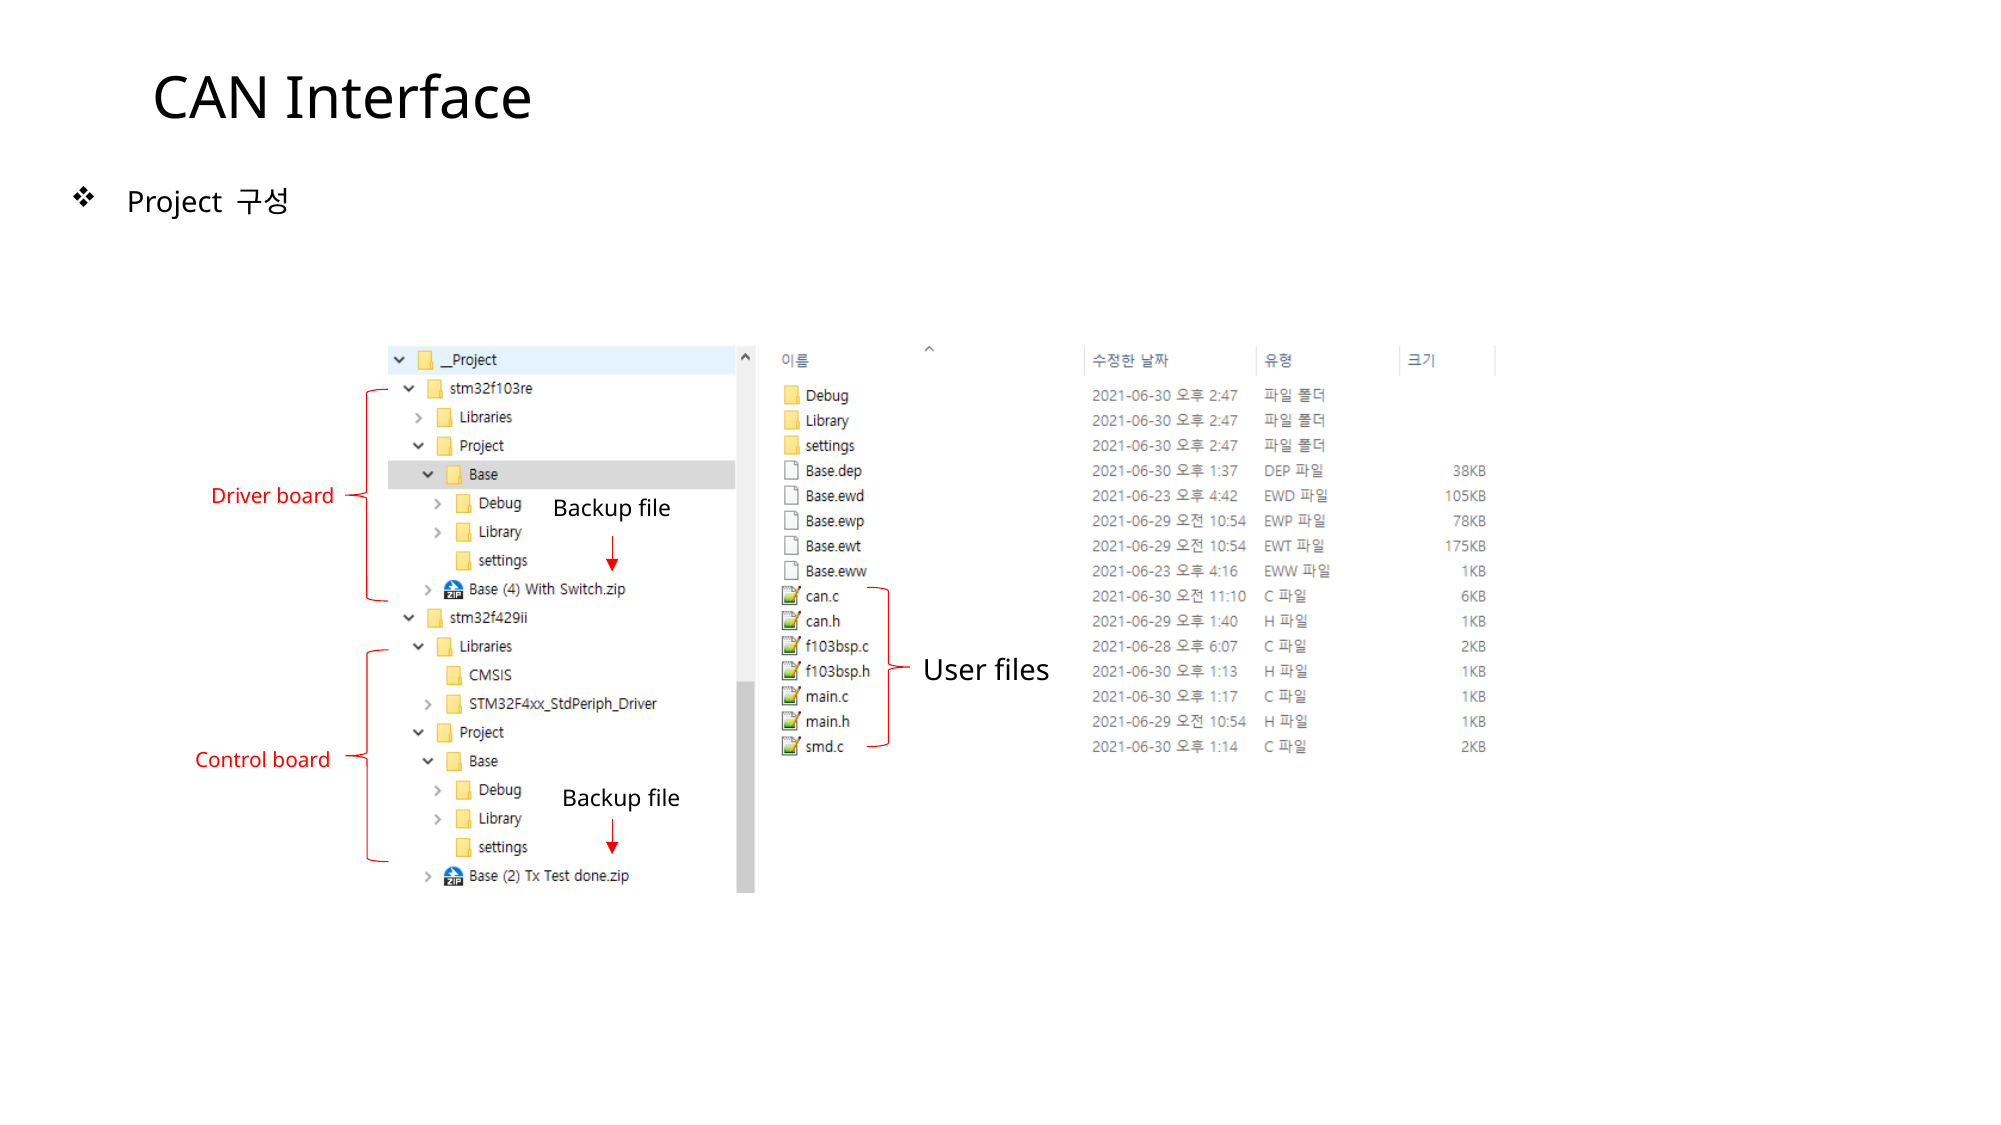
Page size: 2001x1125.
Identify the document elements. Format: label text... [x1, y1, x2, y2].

text_box Project 구성 [55, 158, 1485, 488]
picture [388, 340, 1534, 893]
text_box Driver board [196, 475, 350, 515]
text_box [345, 388, 388, 602]
text_box [345, 649, 388, 863]
text_box Control board [180, 739, 346, 780]
title CAN Interface [137, 59, 1863, 140]
